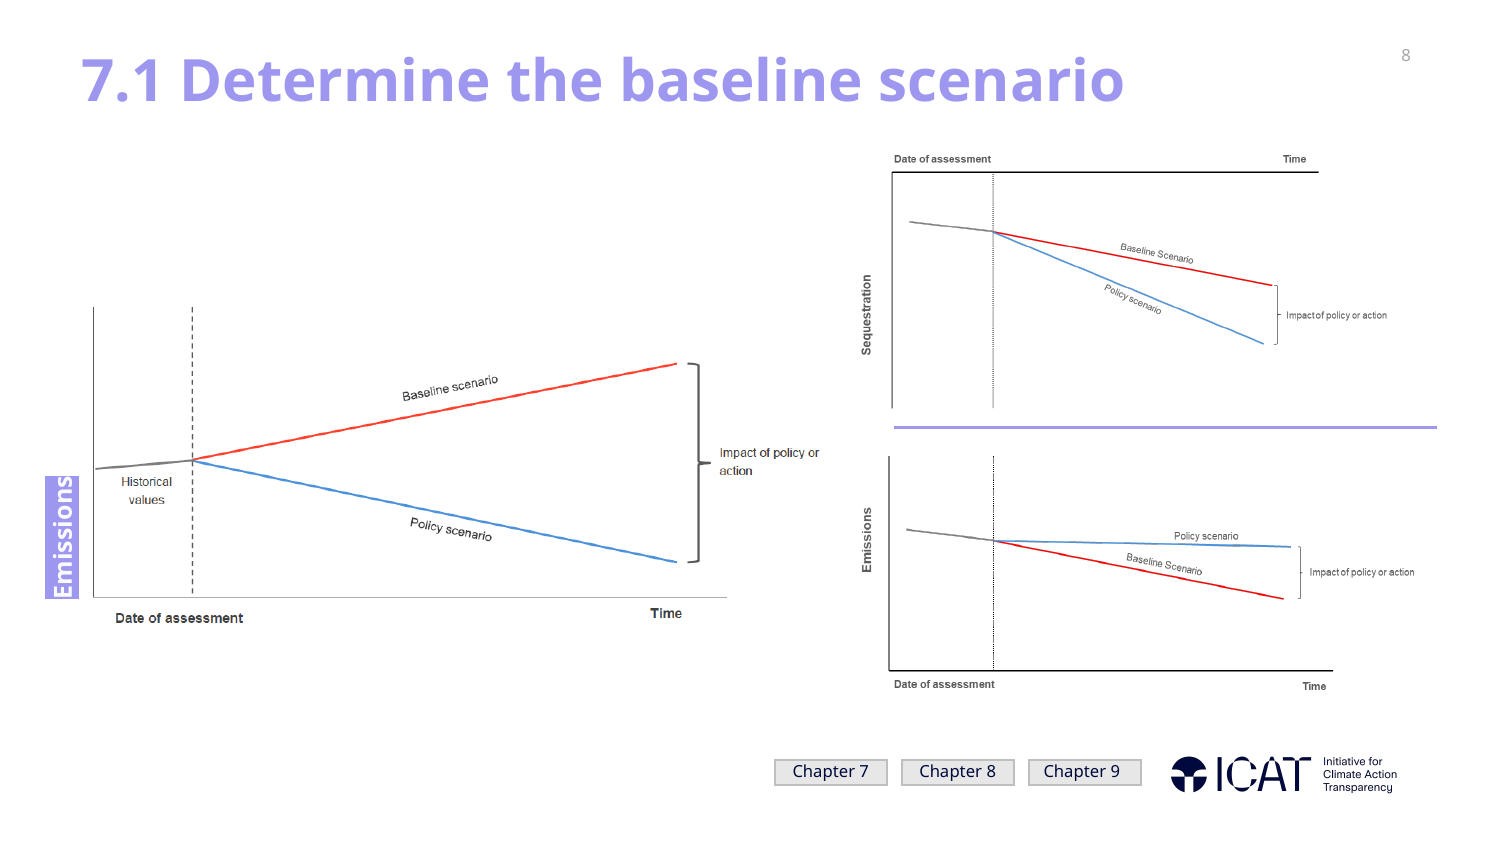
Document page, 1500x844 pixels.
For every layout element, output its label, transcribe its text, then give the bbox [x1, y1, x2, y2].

text_box Emissions [39, 396, 76, 615]
picture [1171, 724, 1430, 824]
text_box [776, 759, 887, 786]
picture [850, 145, 1396, 410]
text_box [901, 759, 1013, 786]
text_box [1027, 759, 1140, 786]
picture [81, 300, 831, 627]
title 7.1 Determine the baseline scenario [51, 35, 1449, 130]
picture [851, 455, 1424, 701]
